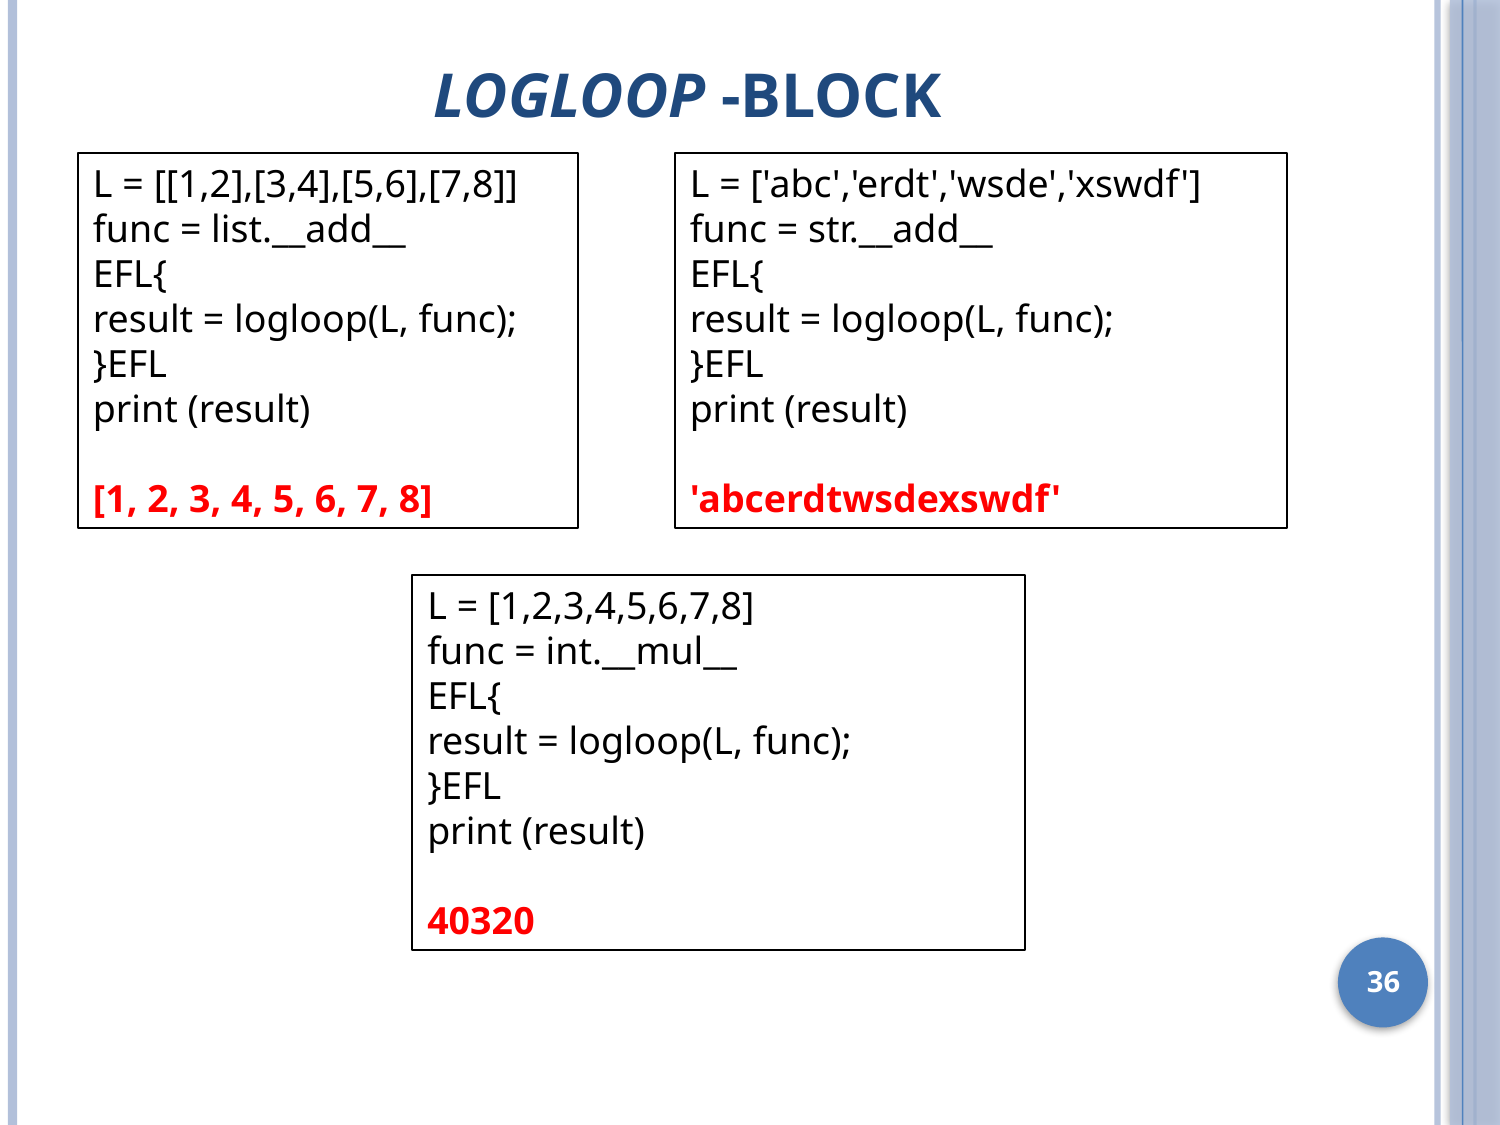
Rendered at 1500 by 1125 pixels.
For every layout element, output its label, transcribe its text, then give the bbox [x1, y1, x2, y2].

title logloop -block [75, 50, 1300, 138]
slide_number 36 [1333, 940, 1434, 1027]
text_box L = [[1,2],[3,4],[5,6],[7,8]] func = list.__add__ EFL{ result = logloop(L, func); }EFL print (result) [1, 2, 3, 4, 5, 6, 7, 8] [78, 152, 579, 528]
text_box L = ['abc','erdt','wsde','xswdf'] func = str.__add__ EFL{ result = logloop(L, func); }EFL print (result) 'abcerdtwsdexswdf' [674, 152, 1288, 528]
text_box L = [1,2,3,4,5,6,7,8] func = int.__mul__ EFL{ result = logloop(L, func); }EFL print (result) 40320 [412, 574, 1025, 950]
